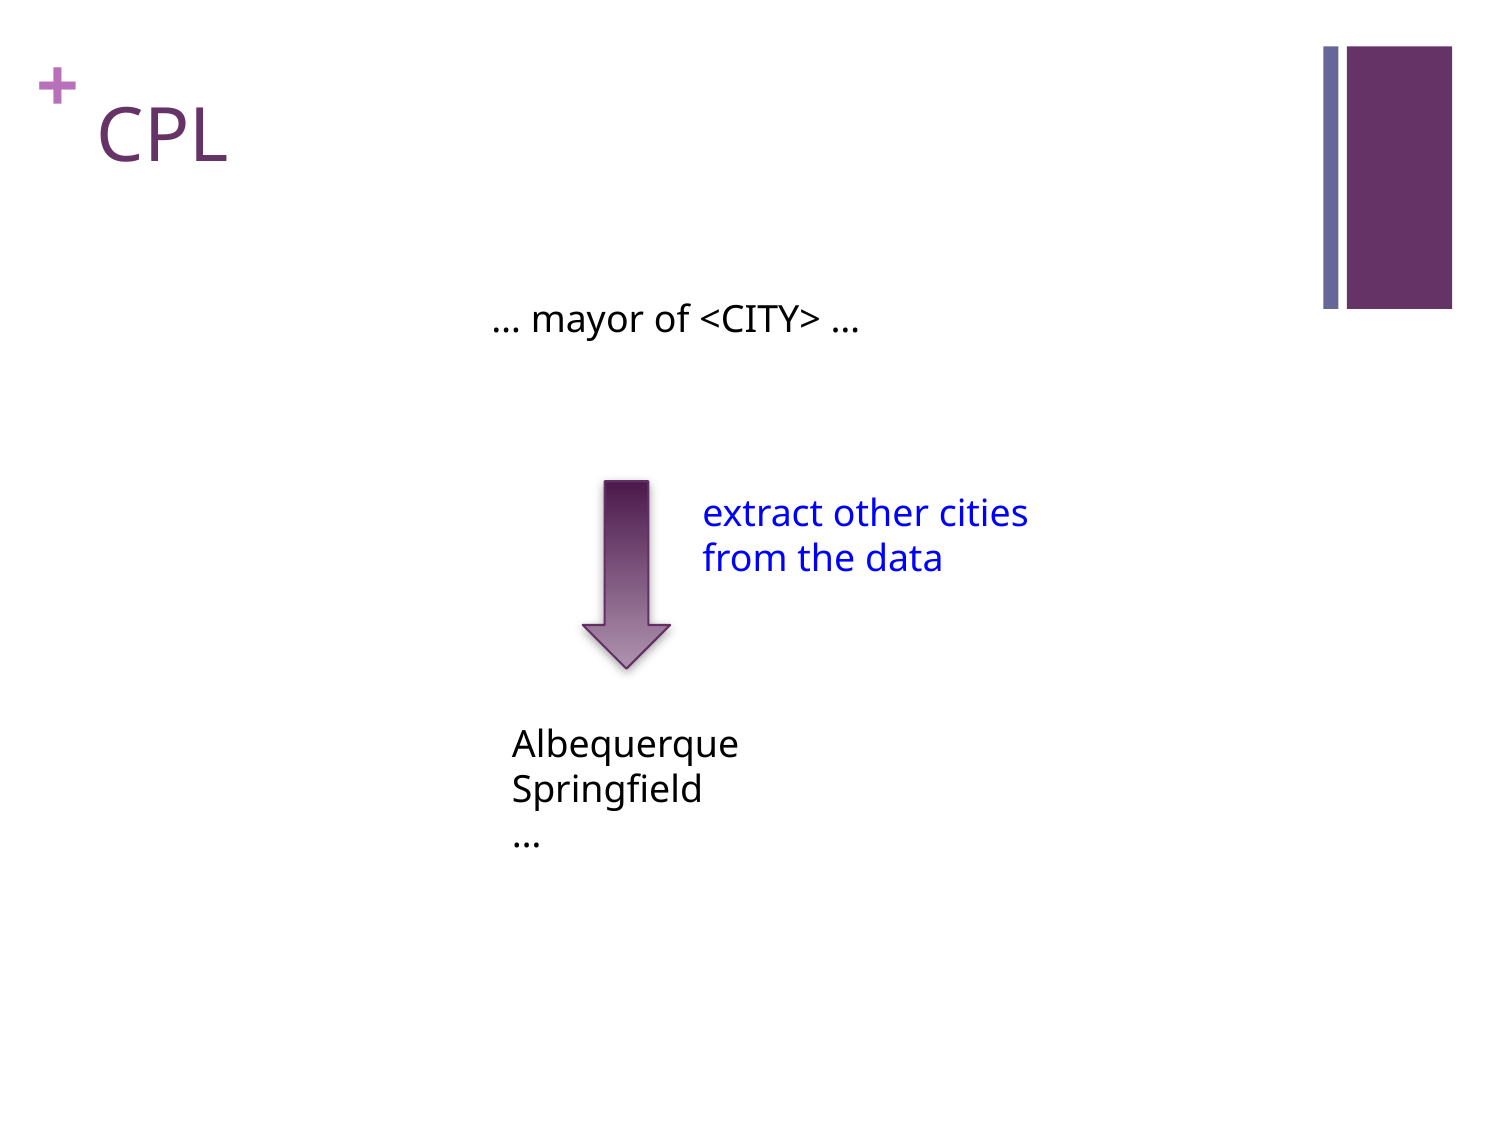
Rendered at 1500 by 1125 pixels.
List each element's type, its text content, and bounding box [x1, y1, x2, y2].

text_box extract other cities from the data [687, 481, 1088, 586]
title CPL [81, 79, 1322, 263]
text_box … mayor of <CITY> … [476, 287, 876, 348]
text_box [581, 480, 672, 670]
text_box Albequerque Springfield … [497, 712, 755, 863]
